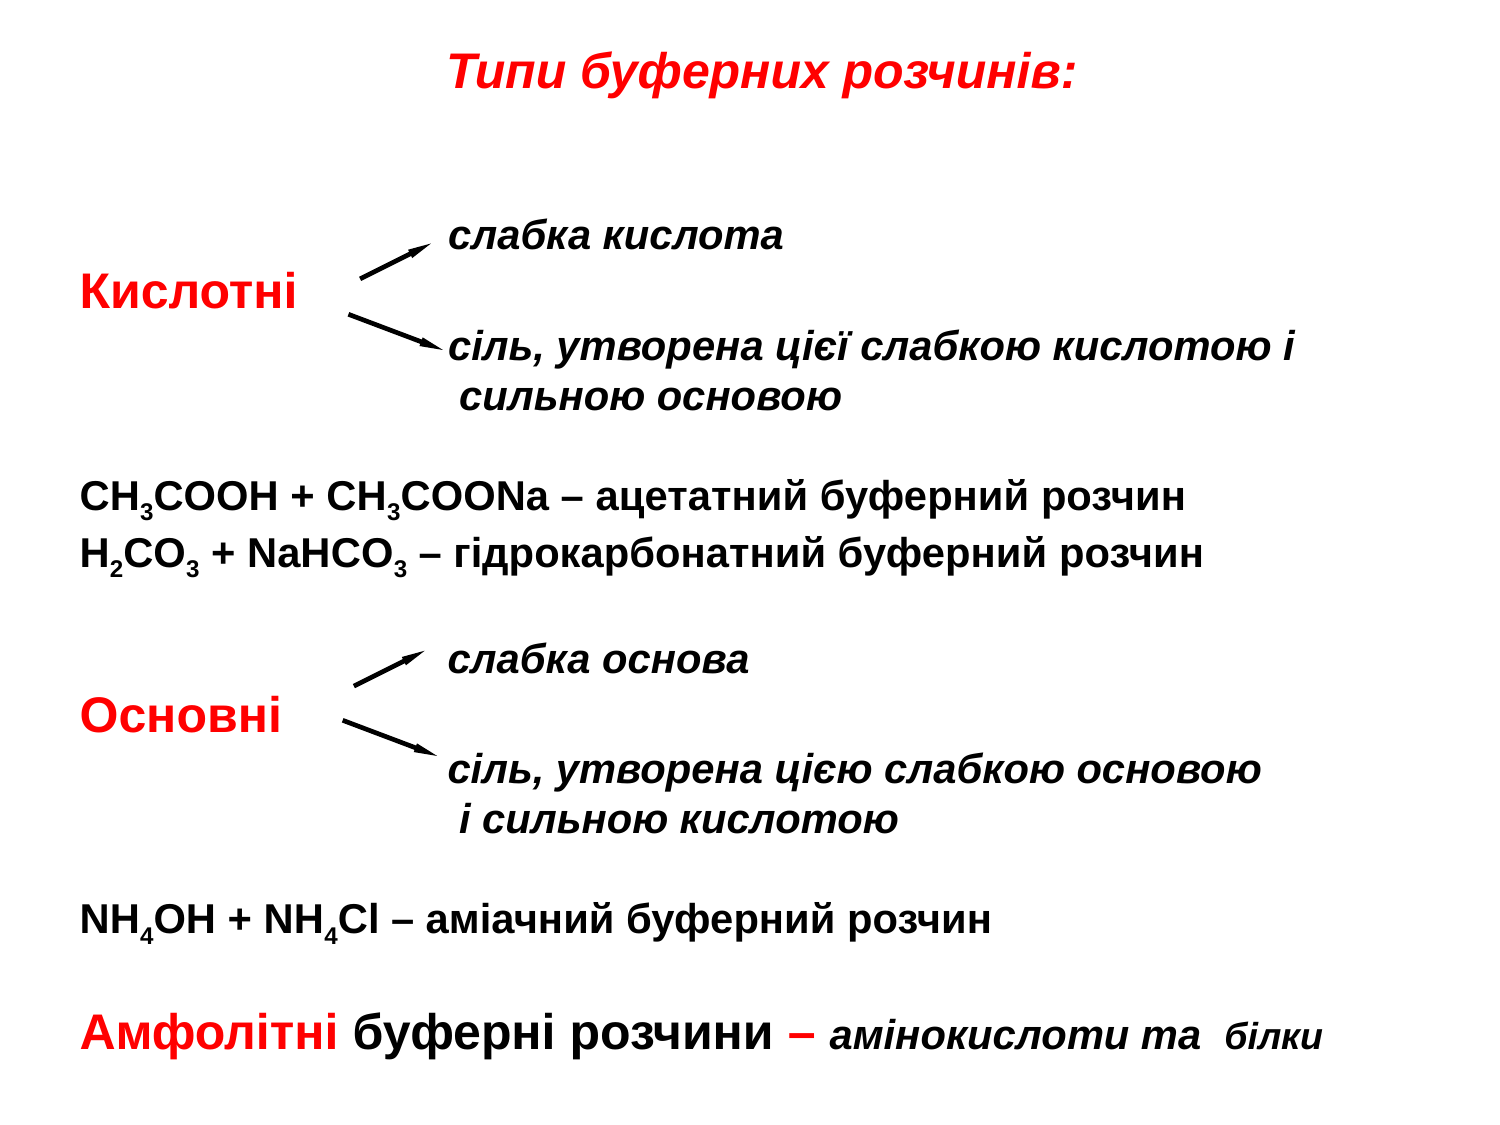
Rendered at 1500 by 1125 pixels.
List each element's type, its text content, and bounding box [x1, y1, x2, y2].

text_box [342, 720, 438, 756]
text_box [348, 314, 443, 350]
text_box Типи буферних розчинів: слабка кислота Кислотні сіль, утворена цієї слабкою кислотою і сильною основою CH3COOH + CH3COONa – ацетатний буферний розчин H2CO3 + NaHCO3 – гідрокарбонатний буферний розчин слабка основа Основні сіль, утворена цією слабкою основою і сильною кислотою NH4OH + NH4Cl – аміачний буферний розчин Амфолітні буферні розчини – амінокислоти та білки [64, 31, 1459, 1117]
text_box [360, 243, 431, 279]
text_box [353, 650, 425, 687]
